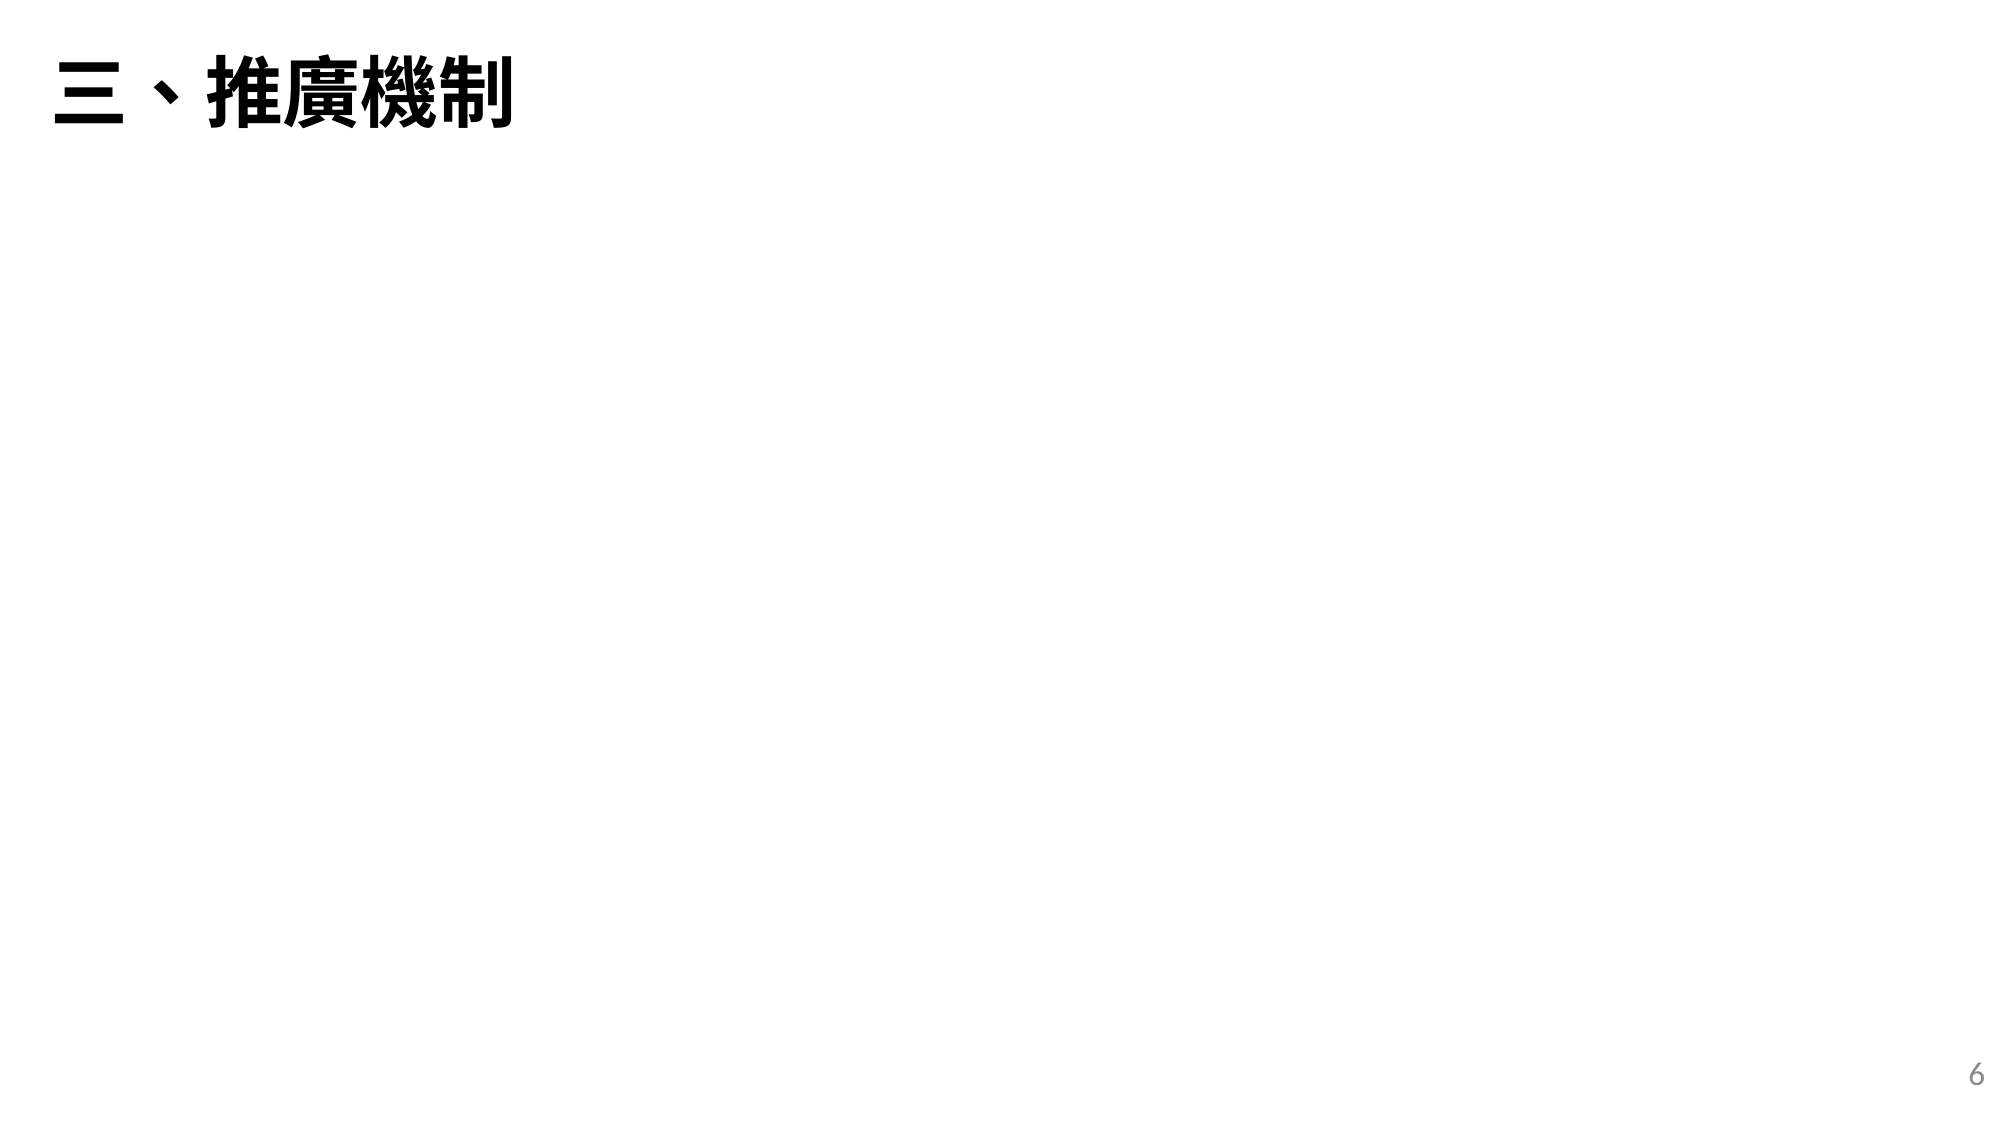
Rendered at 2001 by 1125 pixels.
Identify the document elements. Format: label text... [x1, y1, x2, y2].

text_box 6 [1925, 1044, 2000, 1105]
text_box 三、推廣機制 [35, 21, 1522, 145]
